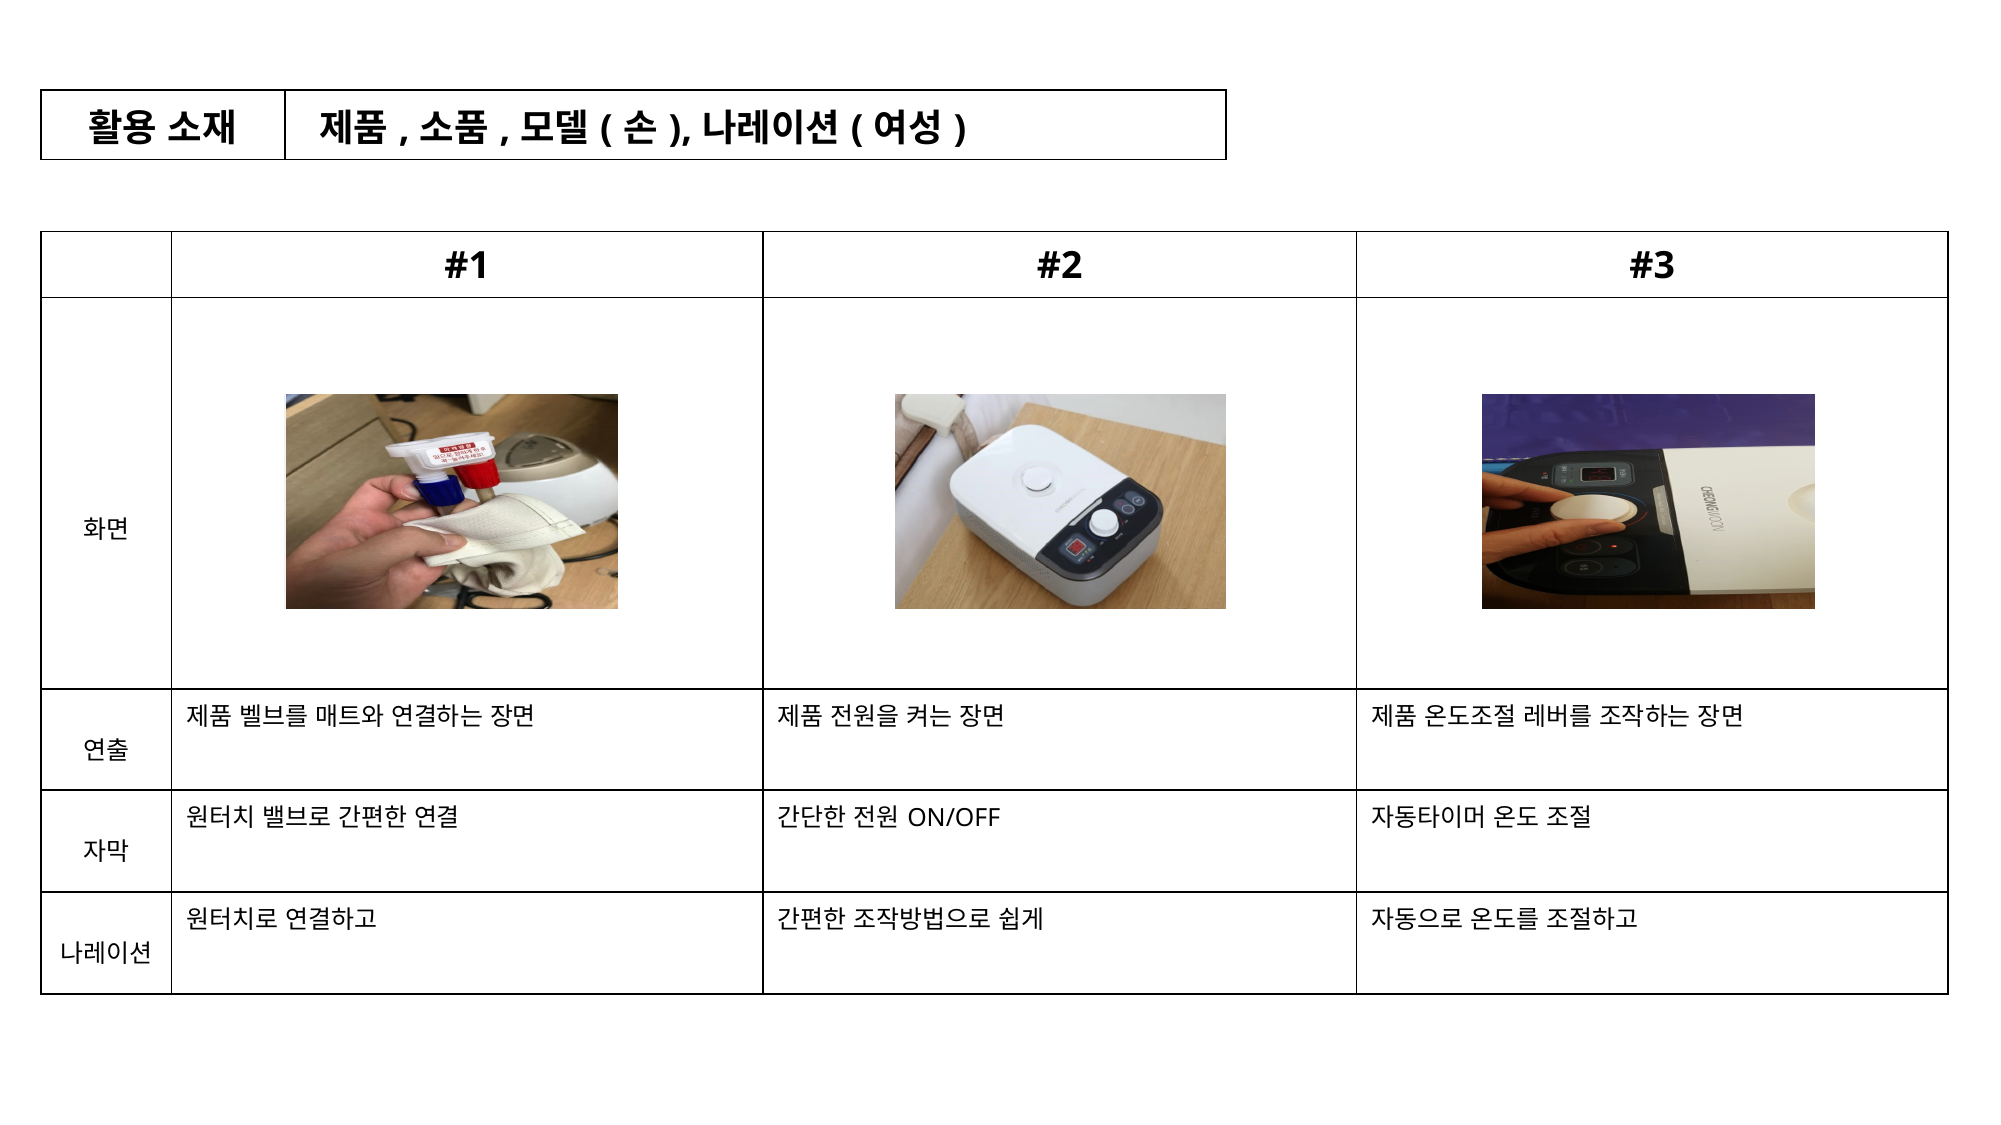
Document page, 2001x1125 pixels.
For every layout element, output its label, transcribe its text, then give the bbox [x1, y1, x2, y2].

table_cell 자동으로 온도를 조절하고 [1357, 893, 1947, 993]
table_cell [172, 298, 762, 688]
table_cell 자동타이머 온도 조절 [1357, 791, 1947, 891]
table_header 제품,소품,모델(손),나레이션(여성) [286, 91, 1225, 159]
table_cell 제품 전원을 켜는 장면 [764, 690, 1356, 789]
table_header [42, 232, 171, 297]
picture [895, 394, 1226, 609]
table_cell 원터치 밸브로 간편한 연결 [172, 791, 762, 891]
table_cell 연출 [42, 690, 171, 789]
table_cell 자막 [42, 791, 171, 891]
table_cell [764, 298, 1356, 688]
table_cell 간단한 전원ON/OFF [764, 791, 1356, 891]
table_cell [1357, 298, 1947, 688]
table_cell 제품 벨브를 매트와 연결하는 장면 [172, 690, 762, 789]
table_cell 간편한 조작방법으로 쉽게 [764, 893, 1356, 993]
table_header 활용 소재 [42, 91, 284, 159]
table_cell 나레이션 [42, 893, 171, 993]
picture [284, 394, 618, 609]
table_cell 원터치로 연결하고 [172, 893, 762, 993]
table_cell 제품 온도조절 레버를 조작하는 장면 [1357, 690, 1947, 789]
table_cell 화면 [42, 298, 171, 688]
table_header #2 [764, 232, 1356, 297]
picture [1482, 394, 1815, 609]
table_header #1 [172, 232, 762, 297]
table_header #3 [1357, 232, 1947, 297]
